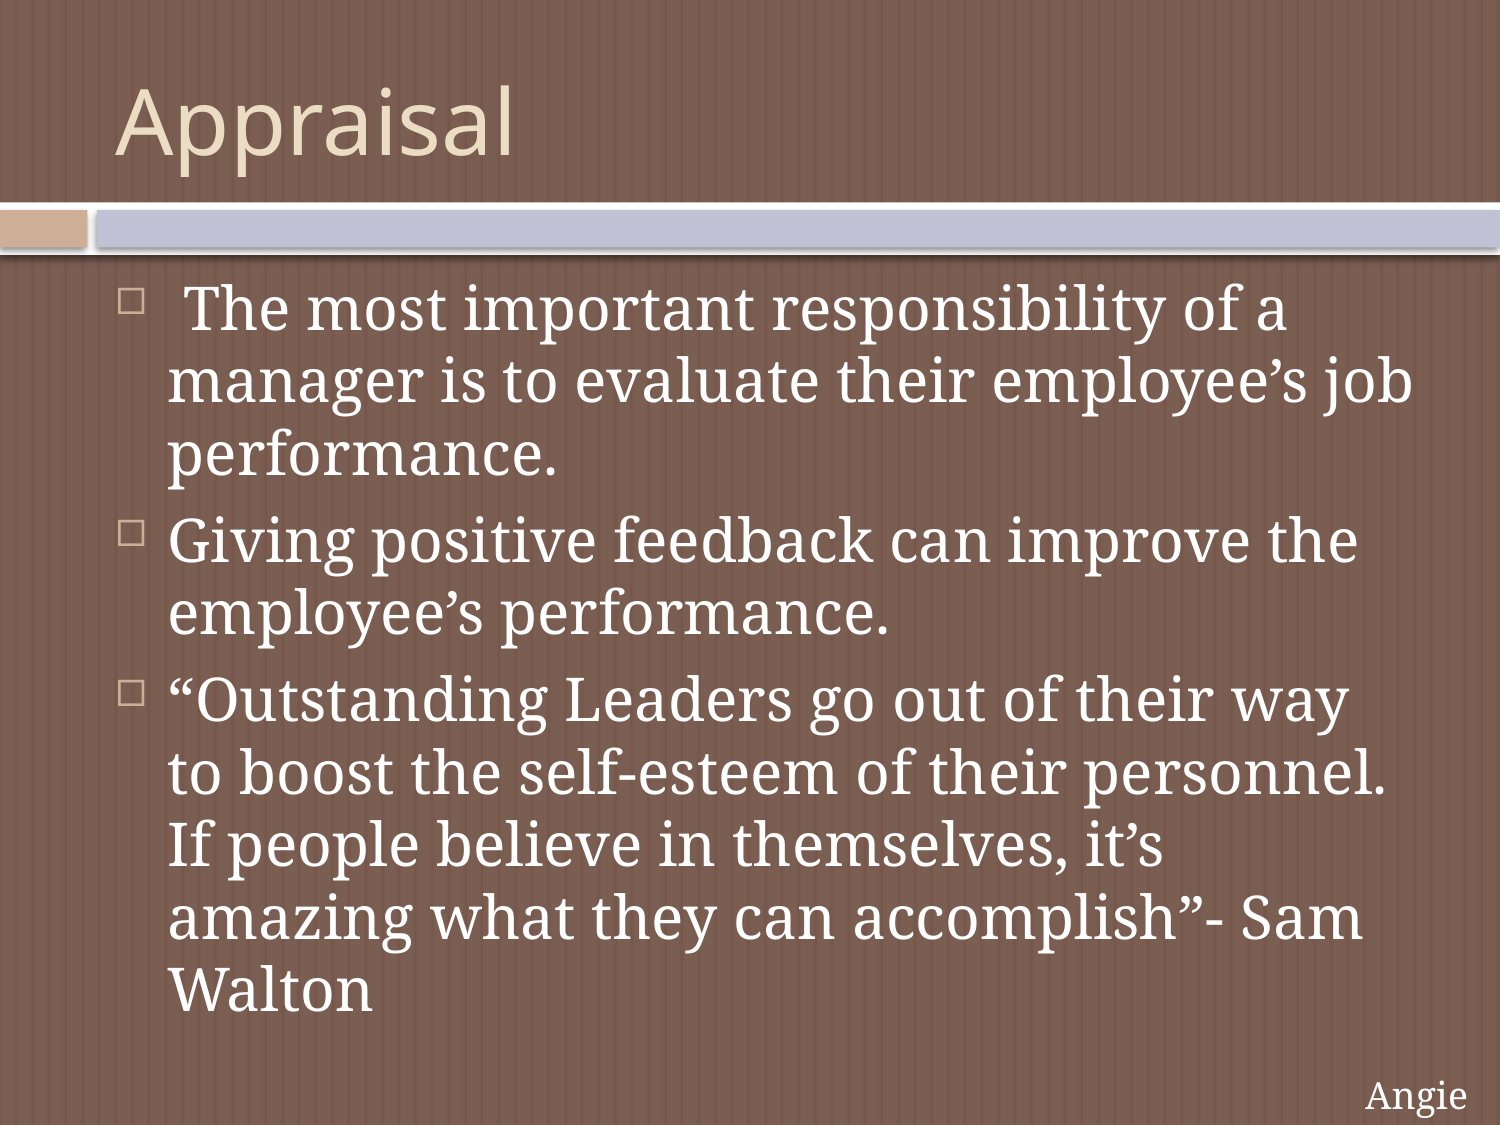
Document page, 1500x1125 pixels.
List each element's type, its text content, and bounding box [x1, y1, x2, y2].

text_box Angie [1350, 1064, 1483, 1125]
list The most important responsibility of a manager is to evaluate their employee’s job performance. Giving positive feedback can improve the employee’s performance. “Outstanding Leaders go out of their way to boost the self-esteem of their personnel. If people believe in themselves, it’s amazing what they can accomplish”- Sam Walton [100, 262, 1438, 1000]
title Appraisal [100, 37, 1438, 200]
